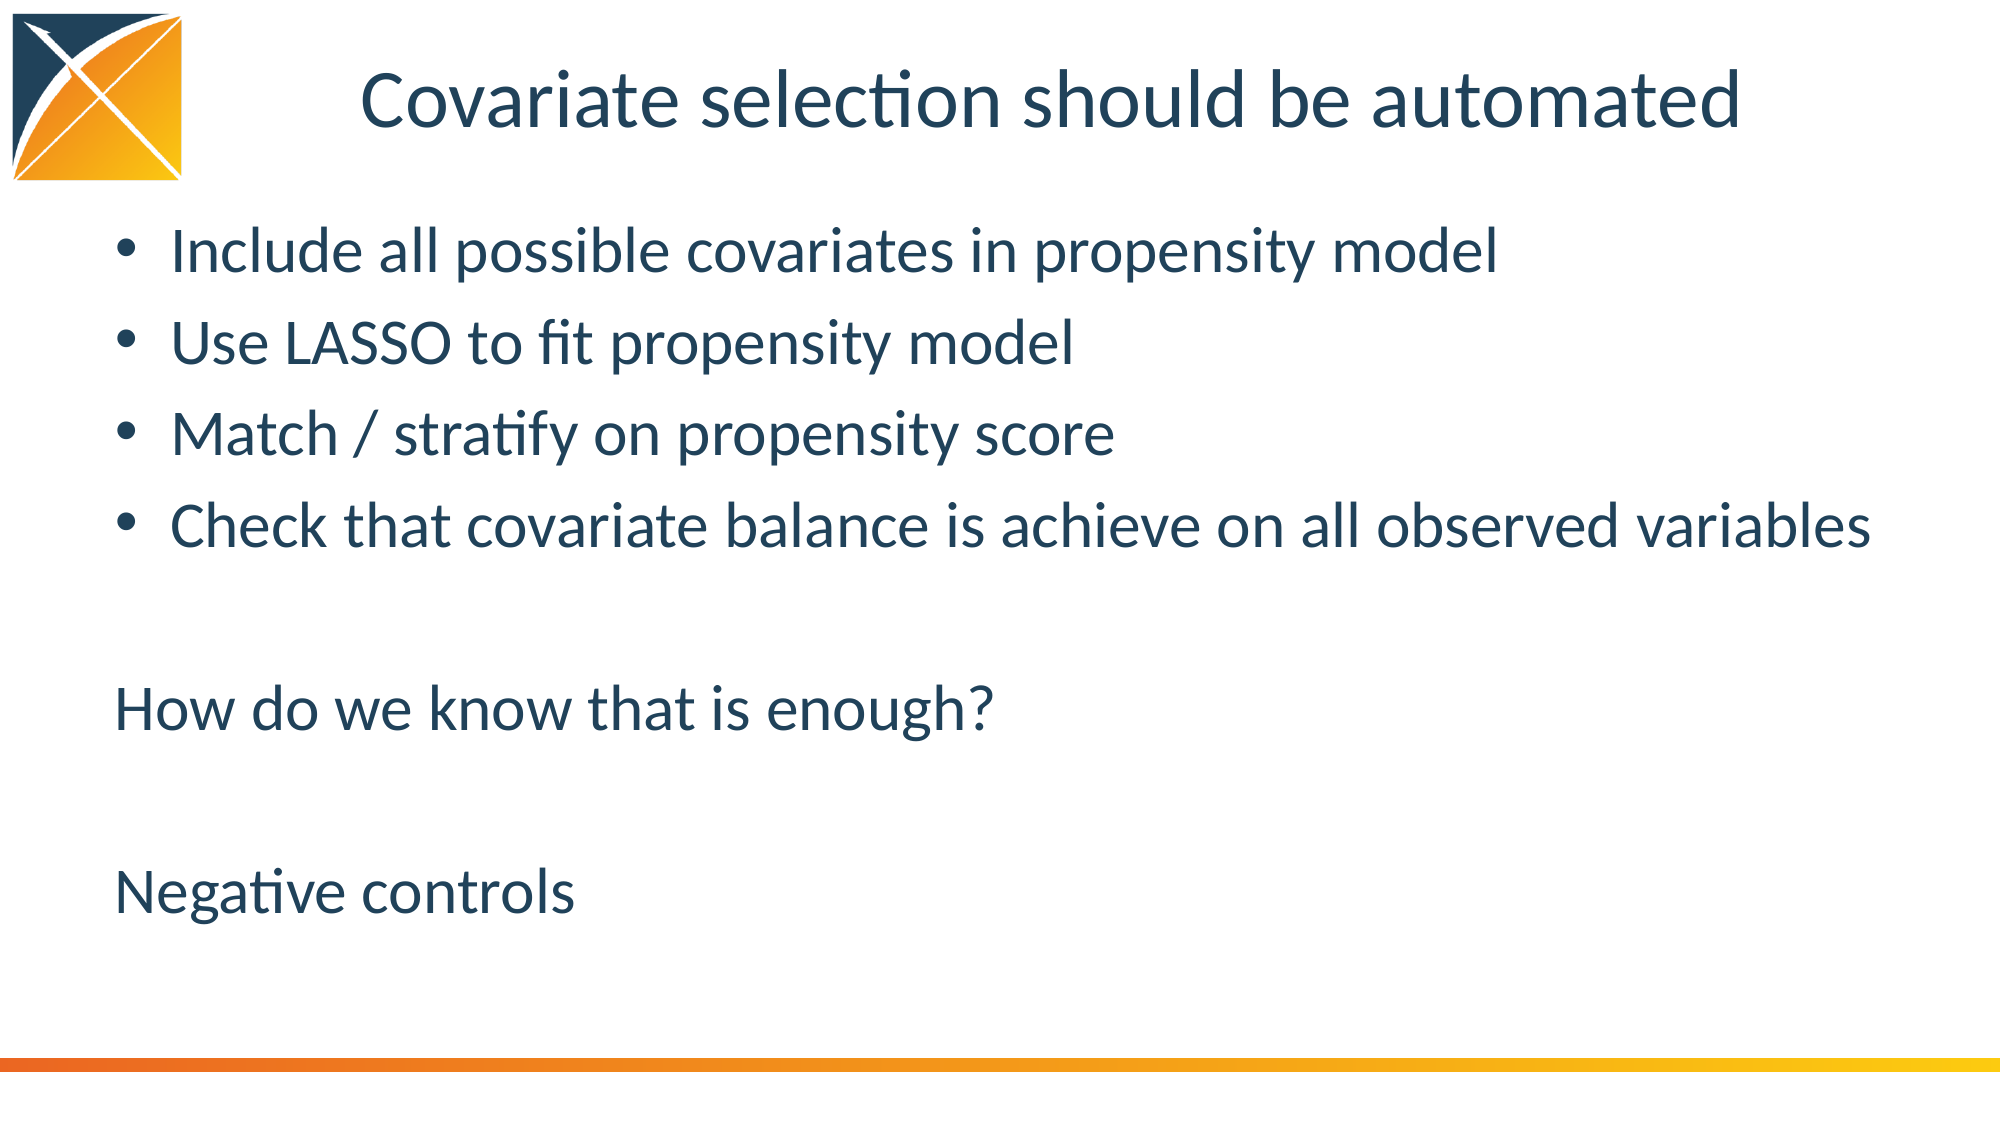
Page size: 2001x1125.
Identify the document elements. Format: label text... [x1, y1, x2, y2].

title Covariate selection should be automated [205, 24, 1900, 163]
list Include all possible covariates in propensity model Use LASSO to fit propensity model Match / stratify on propensity score Check that covariate balance is achieve on all observed variables How do we know that is enough? Negative controls [99, 200, 1900, 1005]
picture [0, 0, 206, 200]
